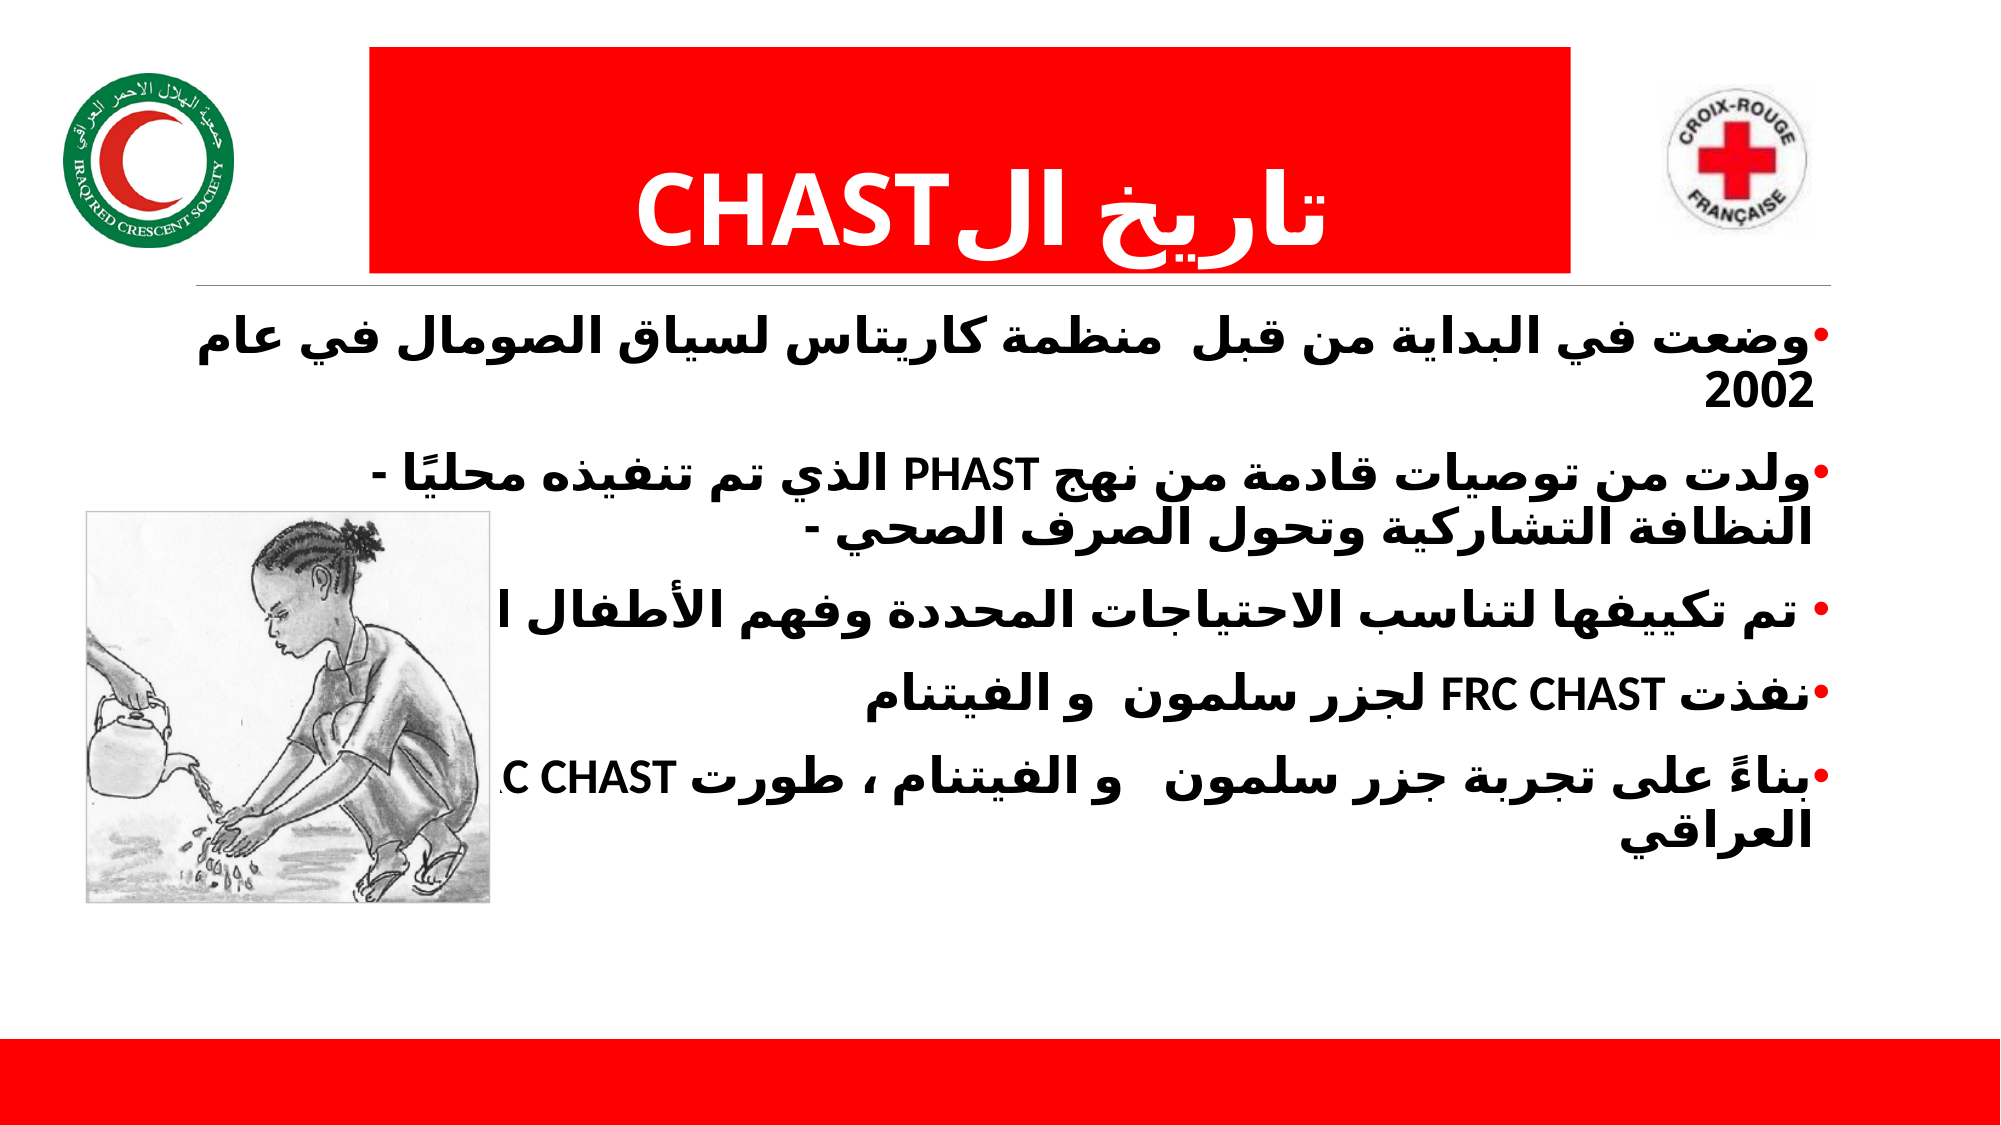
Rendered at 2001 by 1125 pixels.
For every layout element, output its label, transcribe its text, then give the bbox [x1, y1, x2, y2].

list وضعت في البداية من قبل منظمة كاريتاس لسياق الصومال في عام 2002 ولدت من توصيات قادمة من نهج PHAST الذي تم تنفيذه محليًا - النظافة التشاركية وتحول الصرف الصحي - تم تكييفها لتناسب الاحتياجات المحددة وفهم الأطفال الصوماليين نفذت FRC CHAST لجزر سلمون و الفيتنام بناءً على تجربة جزر سلمون و الفيتنام ، طورت FRC CHAST للسياق العراقي [180, 302, 1830, 963]
picture [74, 504, 501, 908]
picture [62, 72, 235, 248]
title تاريخ الCHAST [369, 47, 1571, 274]
picture [1660, 84, 1813, 236]
